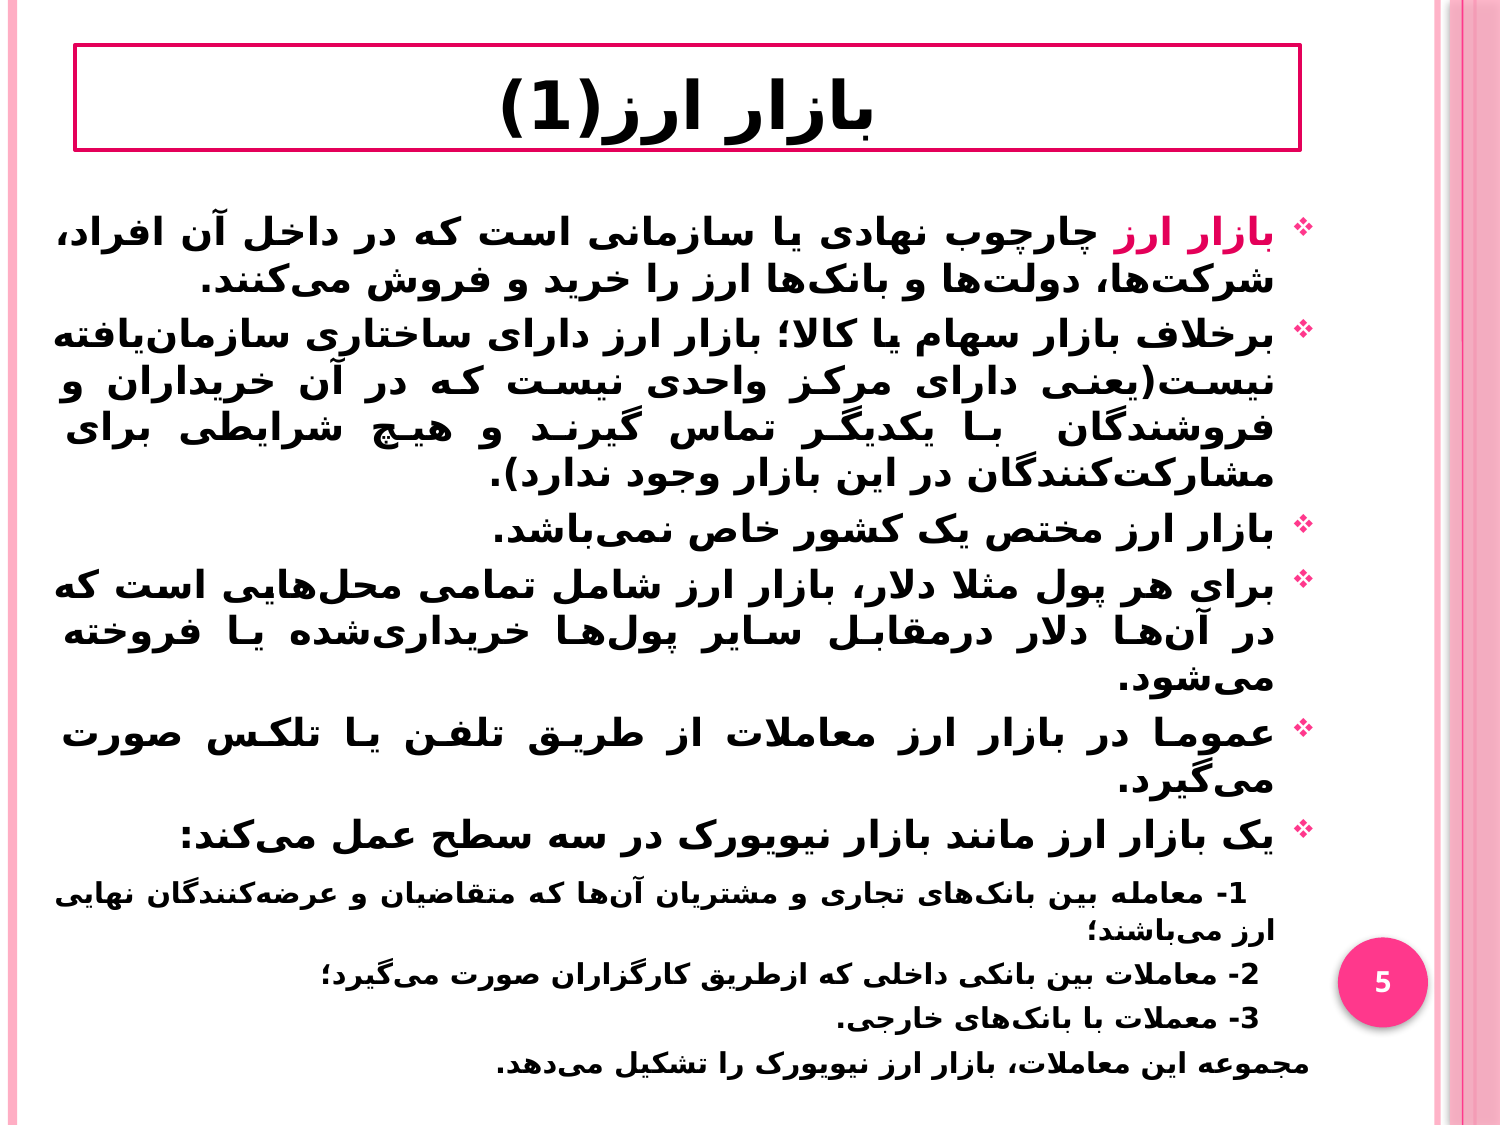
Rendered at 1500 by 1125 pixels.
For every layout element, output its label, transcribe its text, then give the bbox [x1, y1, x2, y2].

list بازار ارز چارچوب نهادی یا سازمانی است که در داخل آن افراد، شرکت‌ها، دولت‌ها و بانک‌ها ارز را خرید و فروش می‌کنند. برخلاف بازار سهام یا کالا؛ بازار ارز دارای ساختاری سازمان‌یافته نیست(یعنی دارای مرکز واحدی نیست که در آن خریداران و فروشندگان با یکدیگر تماس گیرند و هیچ شرایطی برای مشارکت‌کنندگان در این بازار وجود ندارد). بازار ارز مختص یک کشور خاص نمی‌باشد. برای هر پول مثلا دلار، بازار ارز شامل تمامی محل‌هایی است که در آن‌ها دلار درمقابل سایر پول‌ها خریداری‌شده یا فروخته می‌شود. عموما در بازار ارز معاملات از طریق تلفن یا تلکس صورت می‌گیرد. یک بازار ارز مانند بازار نیویورک در سه سطح عمل می‌کند: 1- معامله بین بانک‌های تجاری و مشتریان آن‌ها که متقاضیان و عرضه‌کنندگان نهایی ارز می‌باشند؛ 2- معاملات بین بانکی داخلی که ازطریق کارگزاران صورت می‌گیرد؛ 3- معملات با بانک‌های خارجی. مجموعه این معاملات، بازار ارز نیویورک را تشکیل می‌دهد. [37, 200, 1325, 1100]
slide_number 5 [1333, 940, 1434, 1027]
title بازار ارز(1) [73, 43, 1302, 152]
